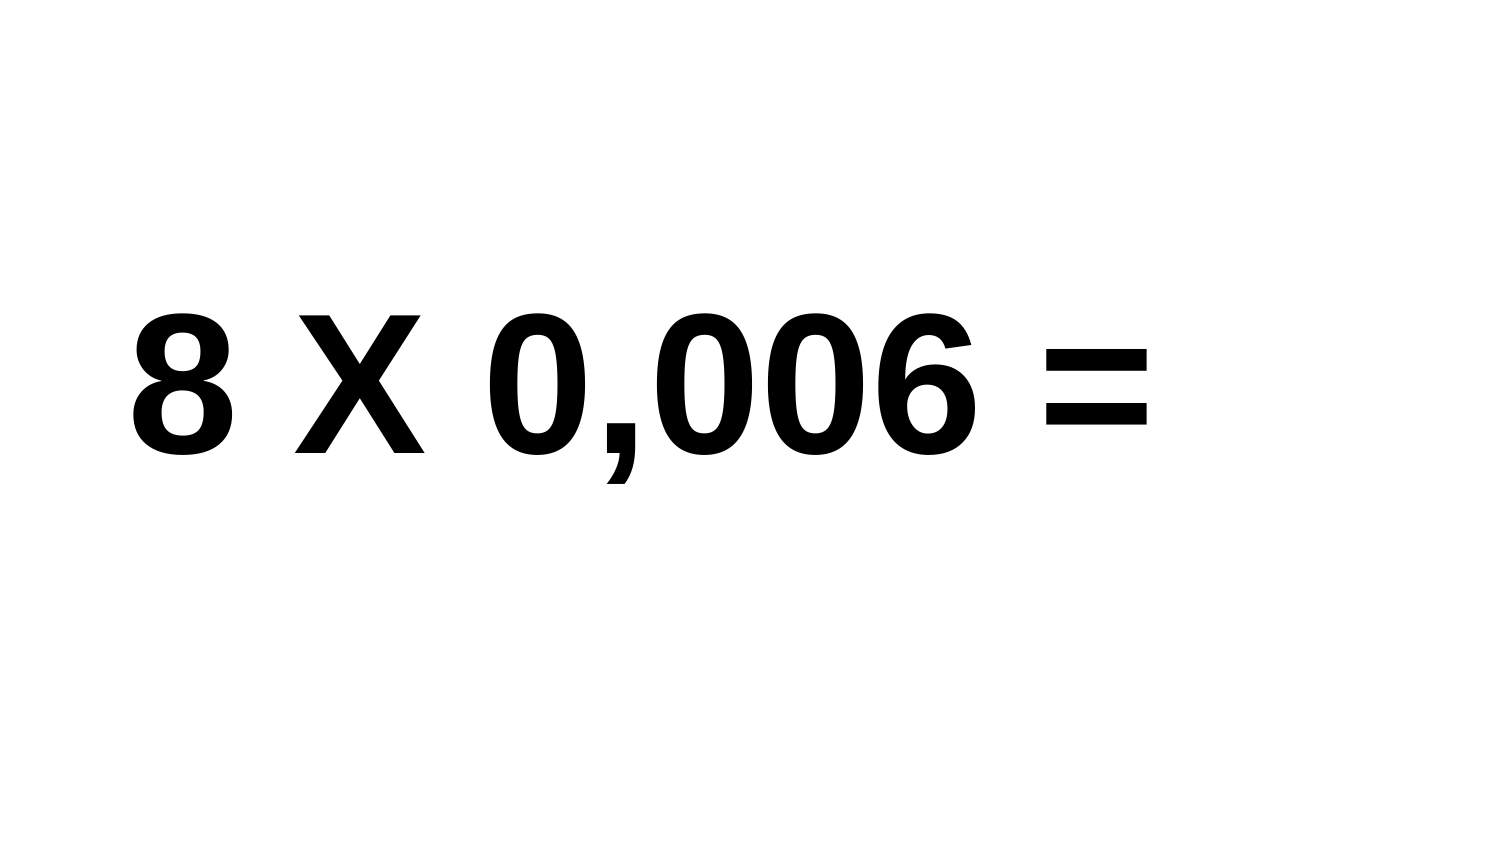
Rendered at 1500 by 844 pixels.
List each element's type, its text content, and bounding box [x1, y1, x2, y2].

text_box 8 X 0,006 = [112, 318, 1388, 509]
